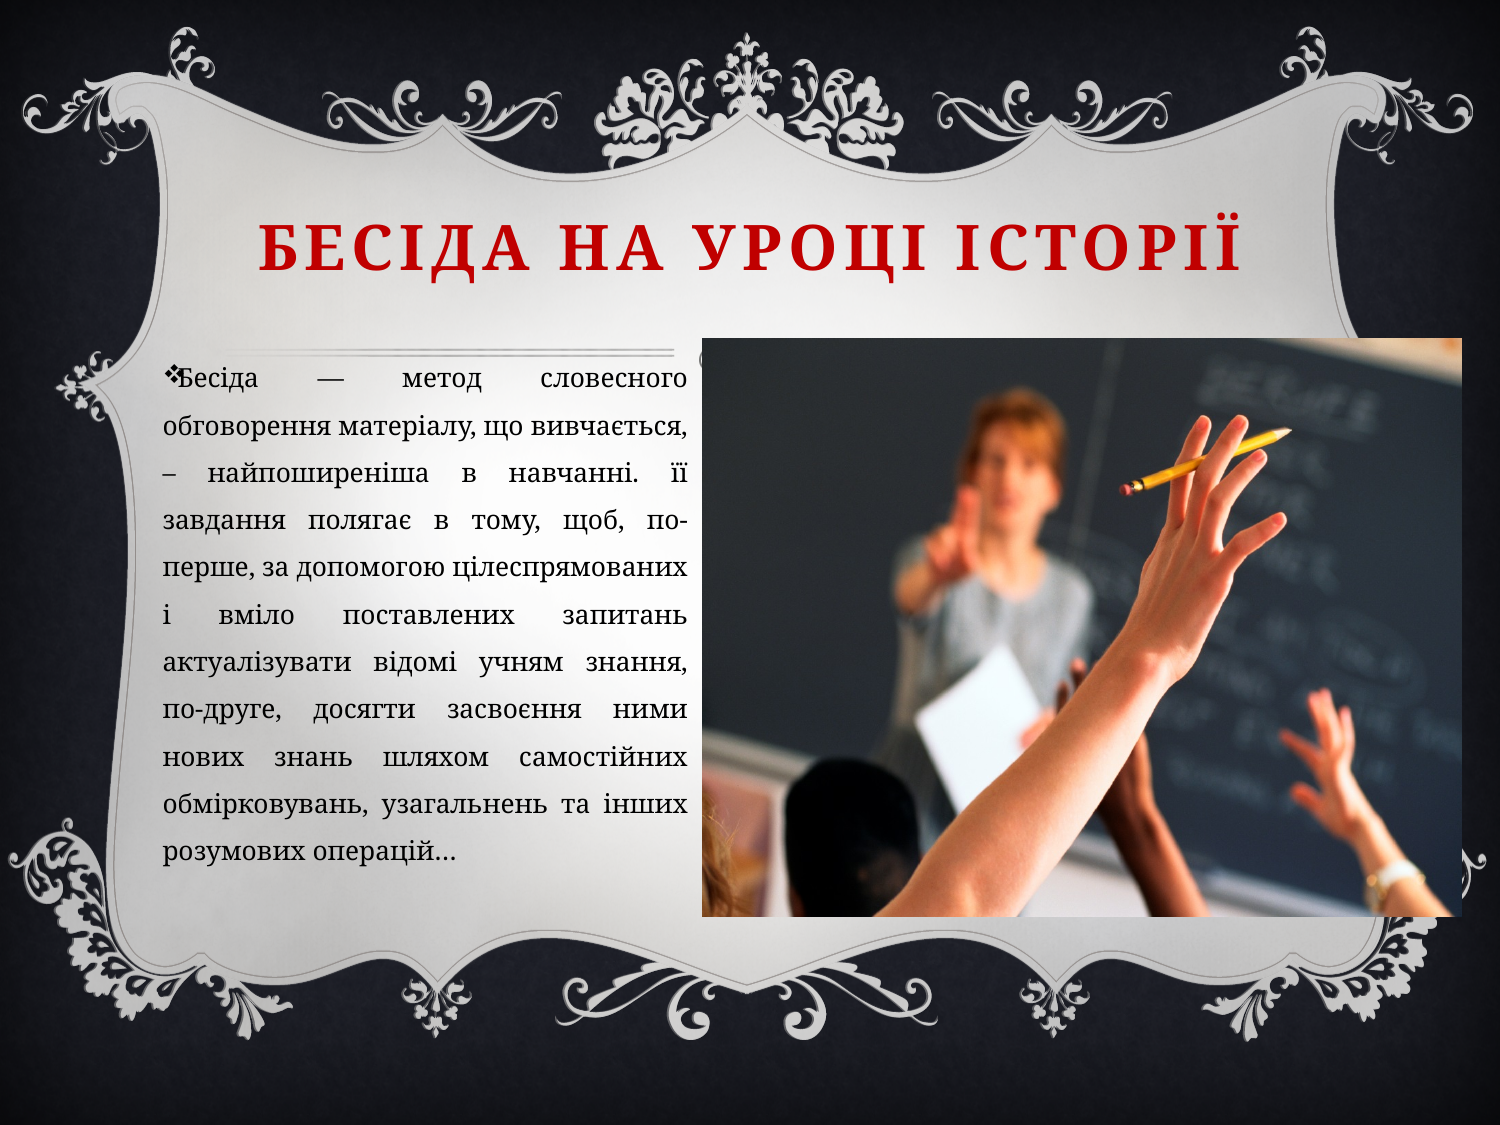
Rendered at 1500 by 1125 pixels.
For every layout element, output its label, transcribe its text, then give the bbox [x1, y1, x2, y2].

title Бесіда на уроці історії [225, 184, 1275, 291]
picture [0, 0, 1500, 265]
list Бесіда — метод словесного обговорення матеріалу, що вивчається, – найпоширеніша в навчанні. її завдання полягає в тому, щоб, по-перше, за допомогою цілеспрямованих і вміло поставлених запитань актуалізувати відомі учням знання, по-друге, досягти засвоєння ними нових знань шляхом самостійних обмірковувань, узагальнень та інших розумових операцій… [147, 338, 703, 929]
picture [0, 337, 1500, 1125]
